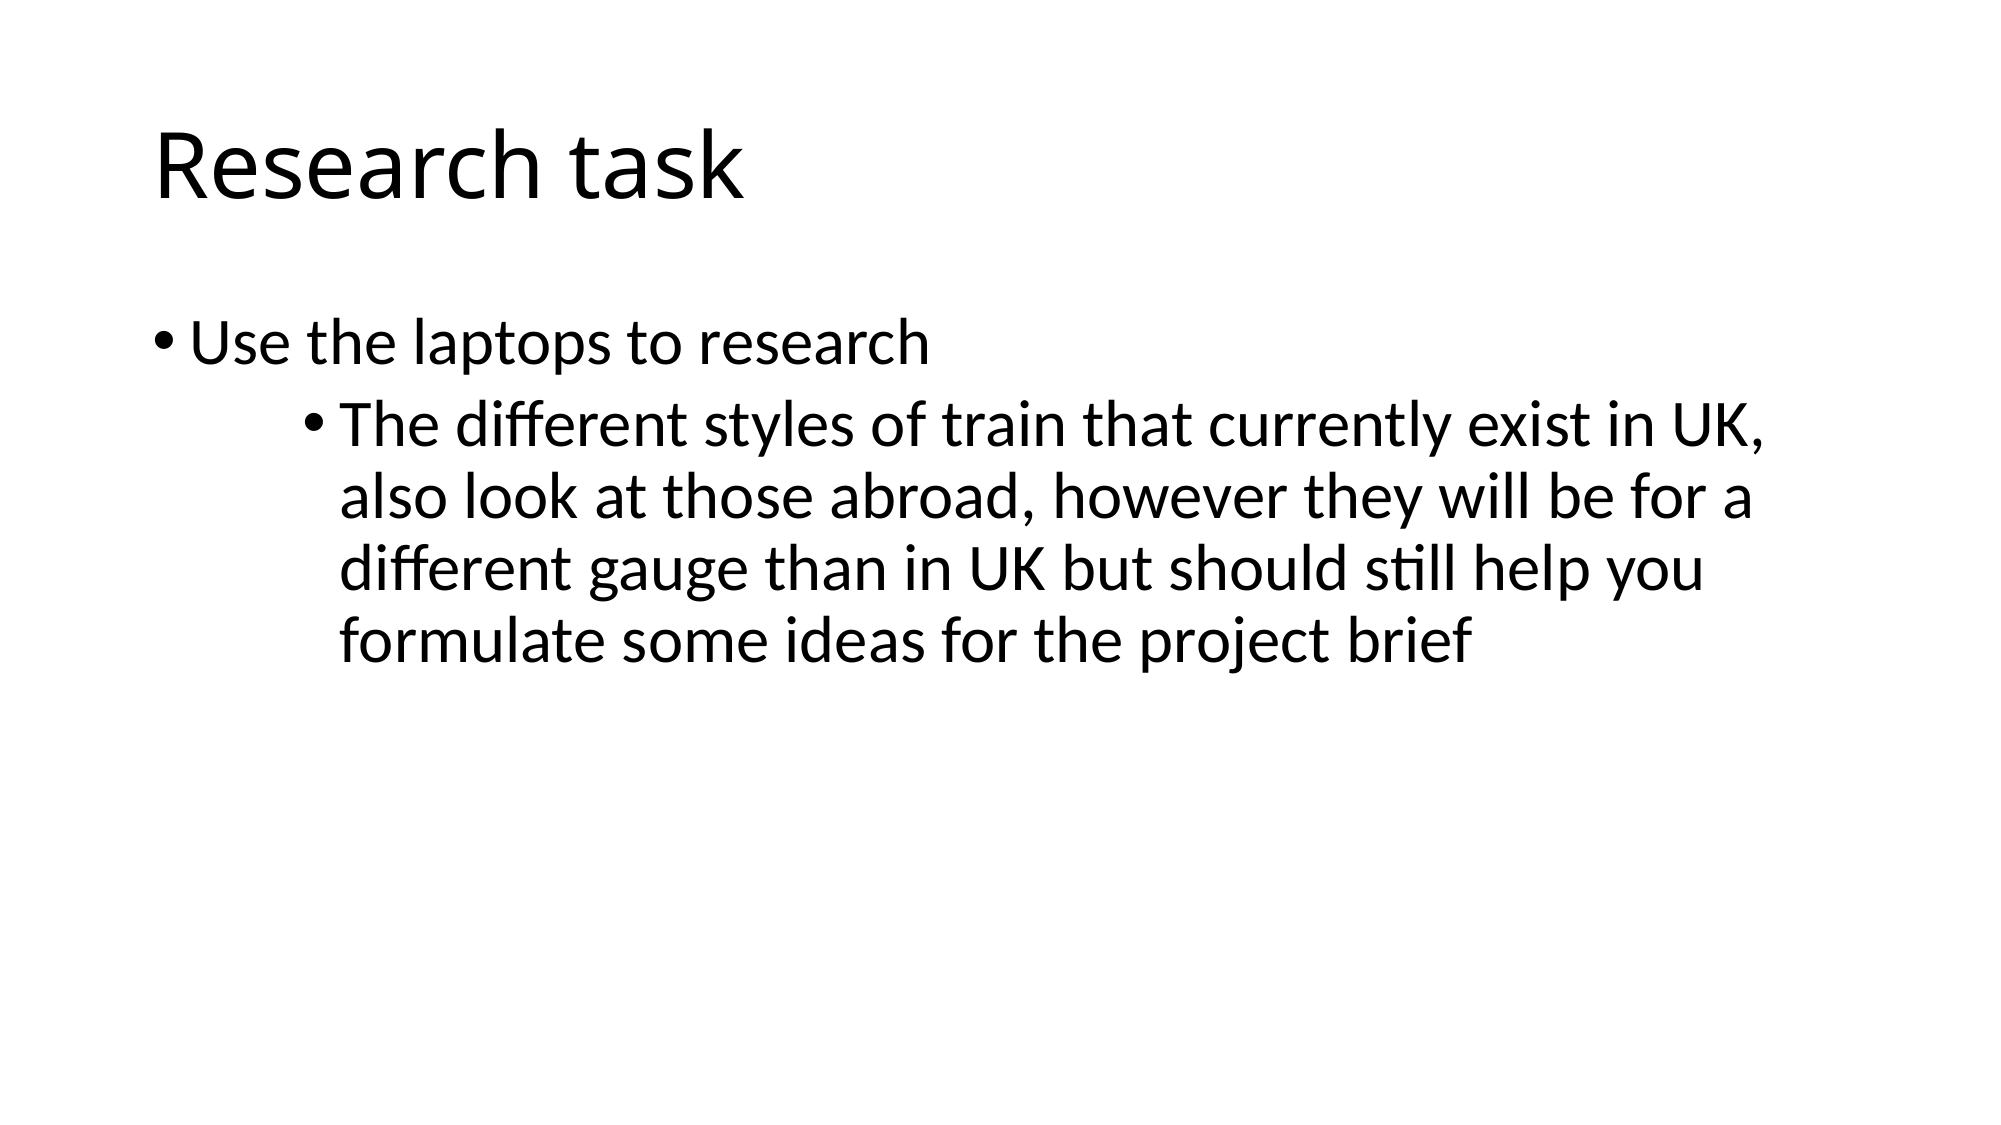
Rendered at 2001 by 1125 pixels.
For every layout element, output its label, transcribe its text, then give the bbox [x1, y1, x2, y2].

title Research task [137, 59, 1863, 278]
list Use the laptops to research The different styles of train that currently exist in UK, also look at those abroad, however they will be for a different gauge than in UK but should still help you formulate some ideas for the project brief [137, 299, 1863, 1014]
